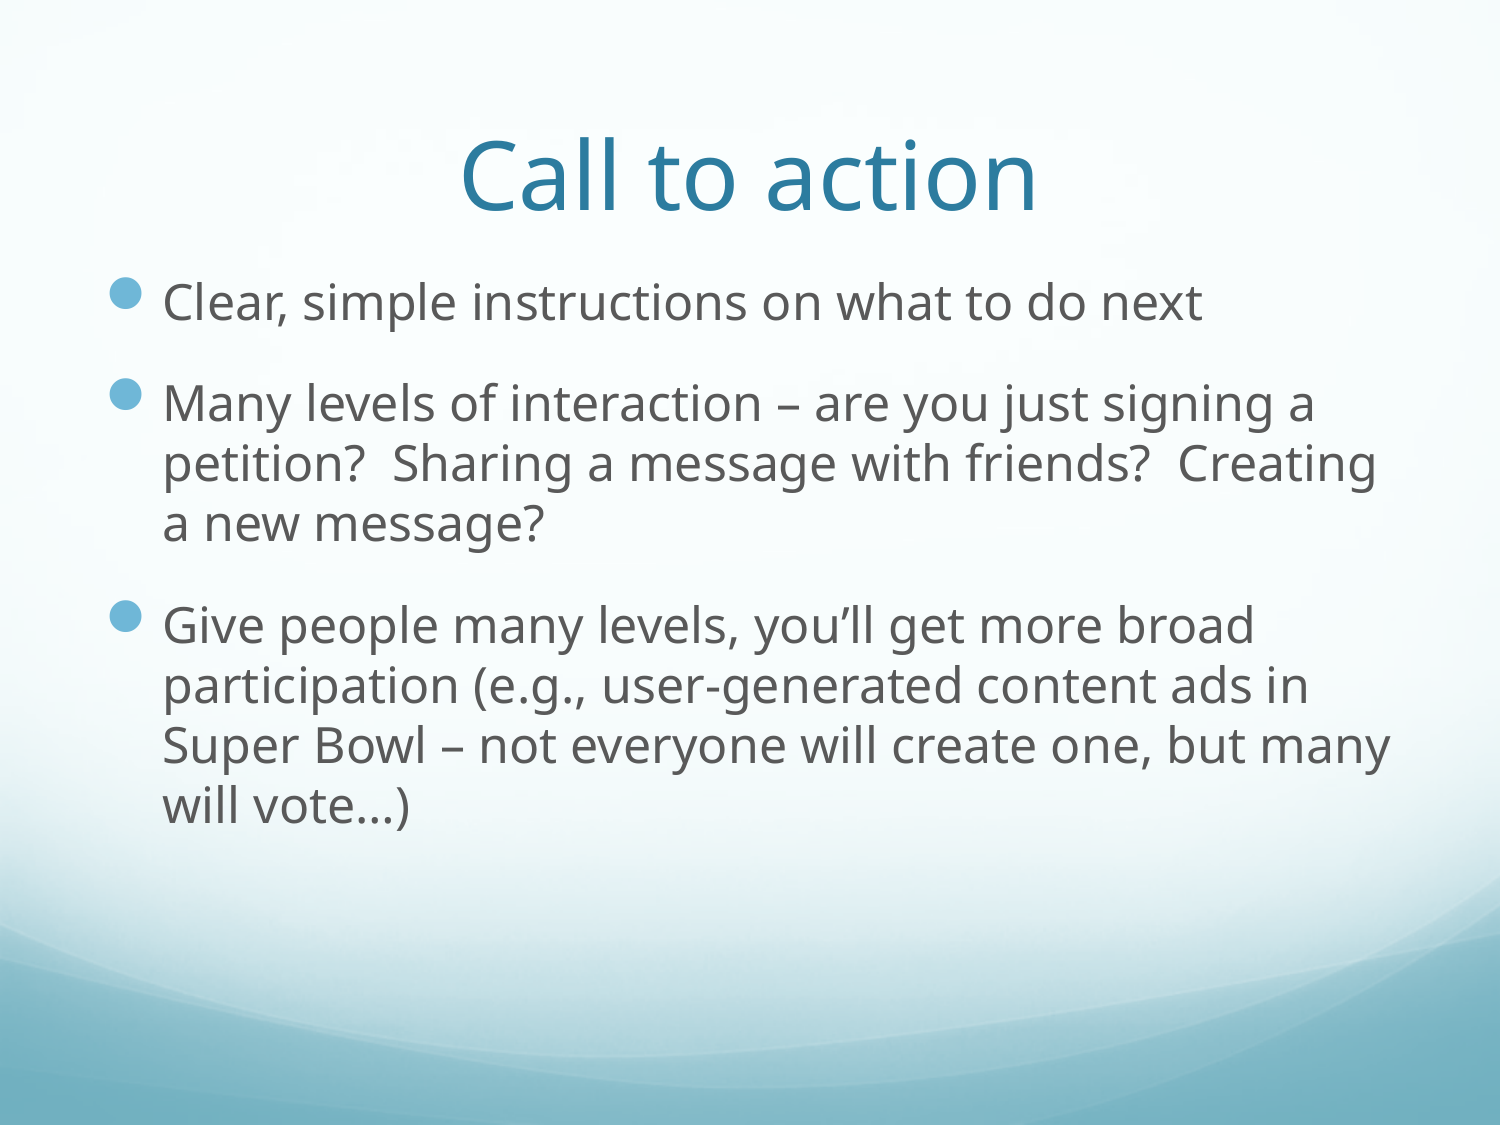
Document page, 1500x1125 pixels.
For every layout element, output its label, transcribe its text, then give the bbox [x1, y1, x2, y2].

title Call to action [90, 17, 1410, 237]
list Clear, simple instructions on what to do next Many levels of interaction – are you just signing a petition? Sharing a message with friends? Creating a new message? Give people many levels, you’ll get more broad participation (e.g., user-generated content ads in Super Bowl – not everyone will create one, but many will vote…) [90, 262, 1410, 975]
